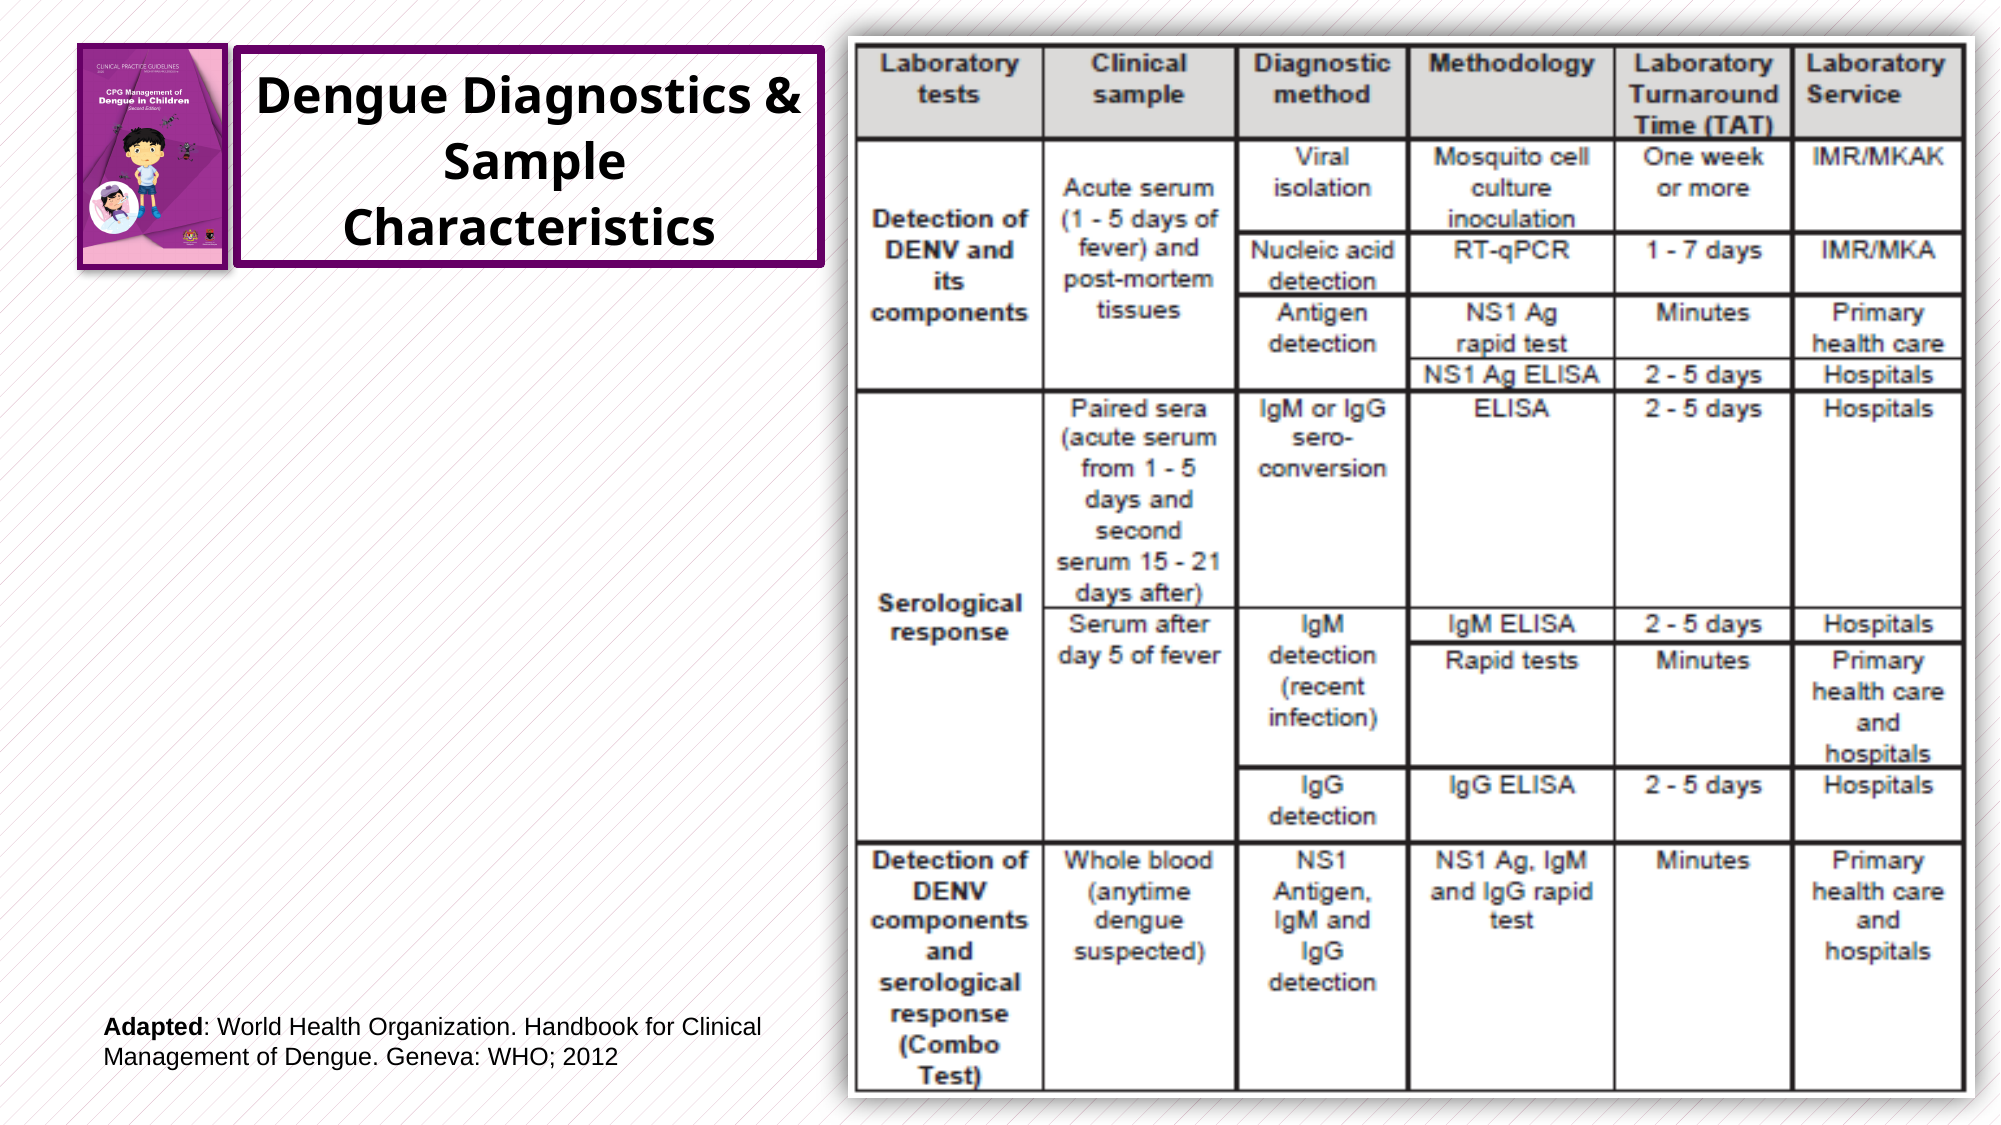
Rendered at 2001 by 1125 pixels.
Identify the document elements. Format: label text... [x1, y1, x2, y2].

text_box Dengue Diagnostics & Sample Characteristics [237, 49, 821, 264]
picture [848, 36, 1975, 1098]
text_box Adapted: World Health Organization. Handbook for Clinical Management of Dengue. Geneva: WHO; 2012 [88, 999, 795, 1081]
picture [83, 49, 222, 264]
